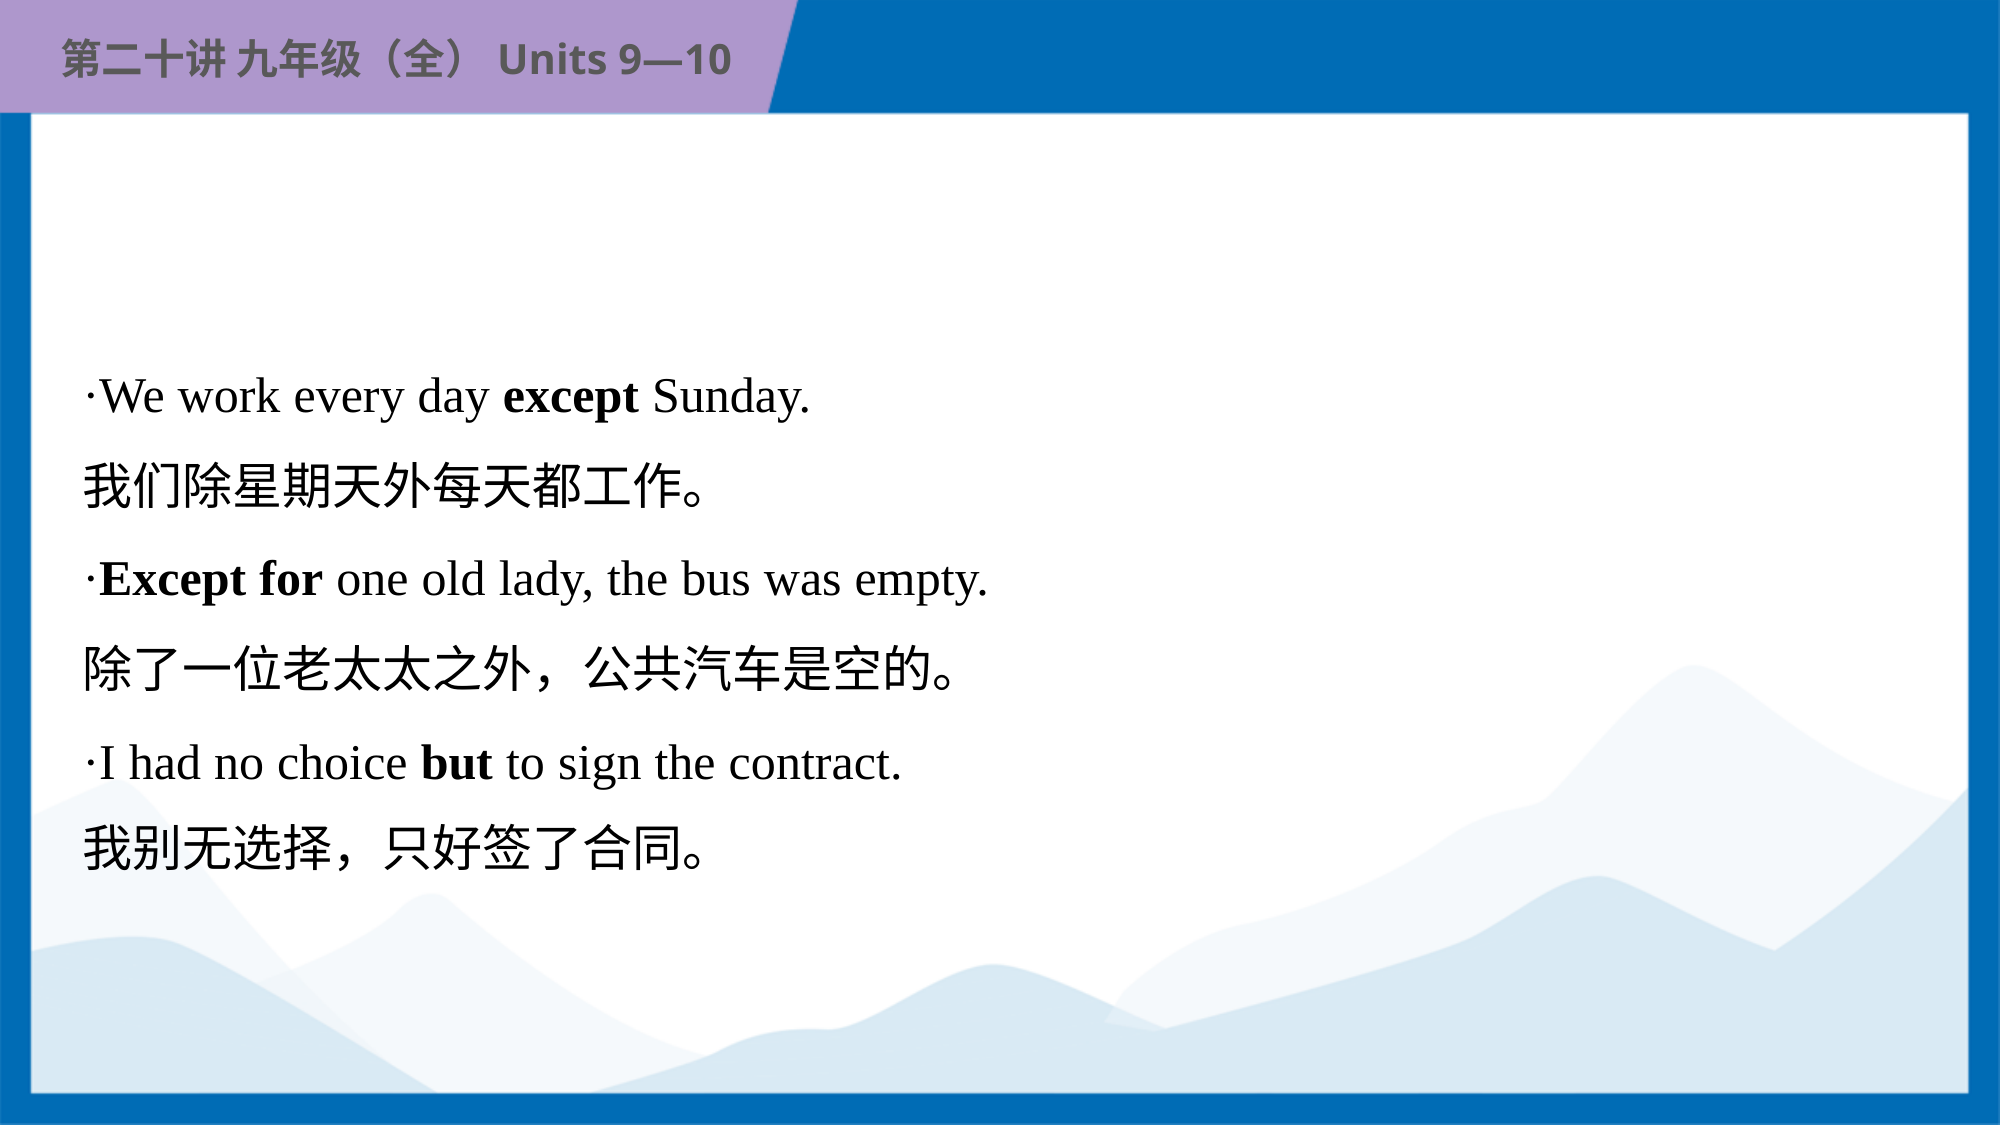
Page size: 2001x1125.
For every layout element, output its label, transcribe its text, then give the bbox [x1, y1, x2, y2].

text_box ·We work every day except Sunday. 我们除星期天外每天都工作。 ·Except for one old lady, the bus was empty. 除了一位老太太之外，公共汽车是空的。 ·I had no choice but to sign the contract. 我别无选择，只好签了合同。 [82, 330, 1917, 867]
picture [0, 0, 2000, 1125]
